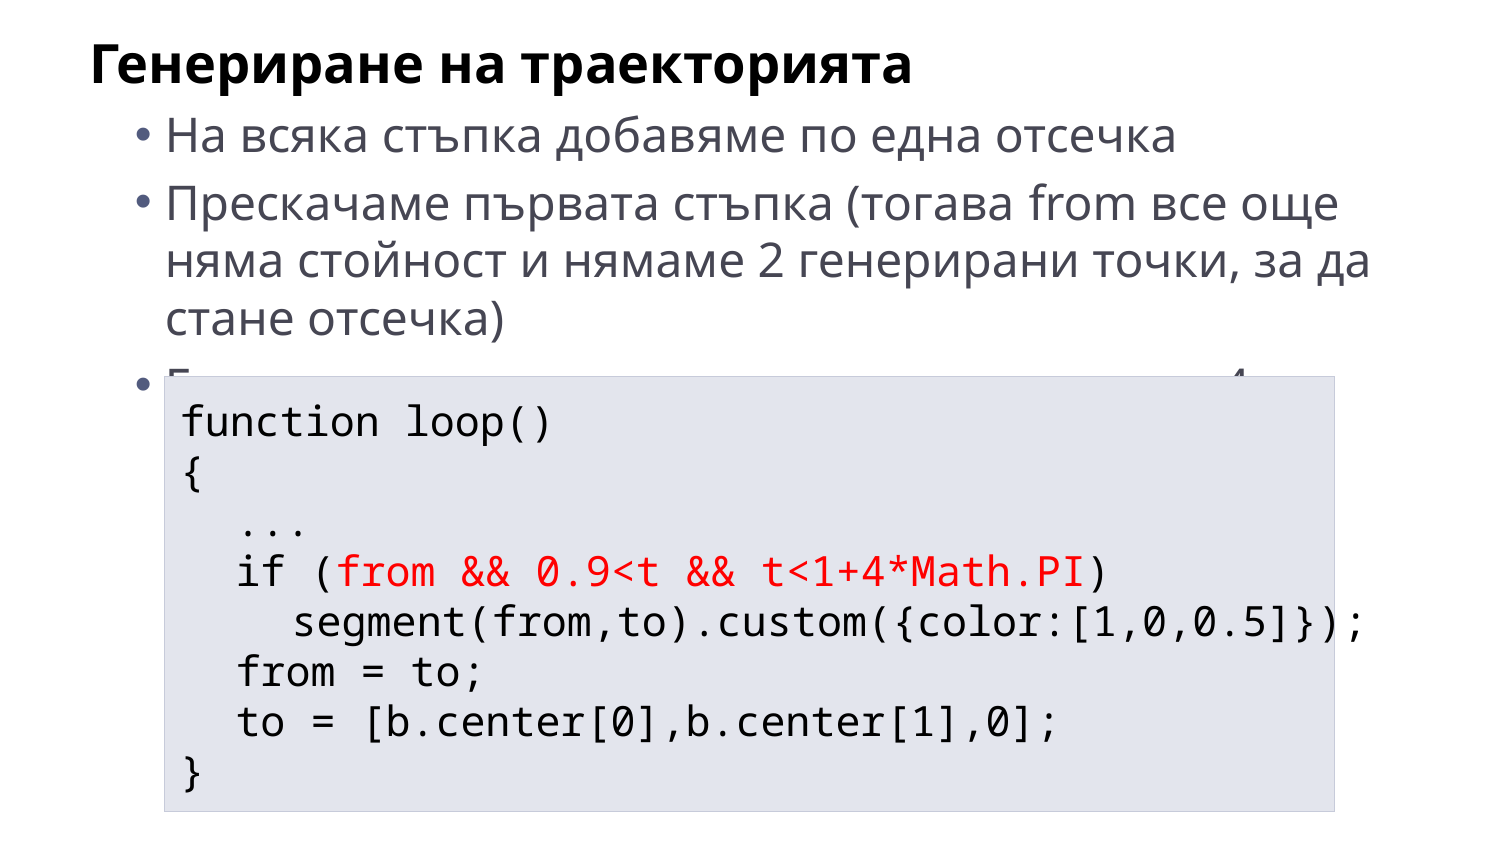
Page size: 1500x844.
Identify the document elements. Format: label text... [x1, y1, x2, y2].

text_box function loop() { ... if (from && 0.9<t && t<1+4*Math.PI) segment(from,to).custom({color:[1,0,0.5]}); from = to; to = [b.center[0],b.center[1],0]; } [164, 376, 1335, 812]
list Генериране на траекторията На всяка стъпка добавяме по една отсечка Прескачаме първата стъпка (тогава from все още няма стойност и нямаме 2 генерирани точки, за да стане отсечка) Генерираме отсечки в протежение на около 4 секунди [75, 21, 1475, 835]
